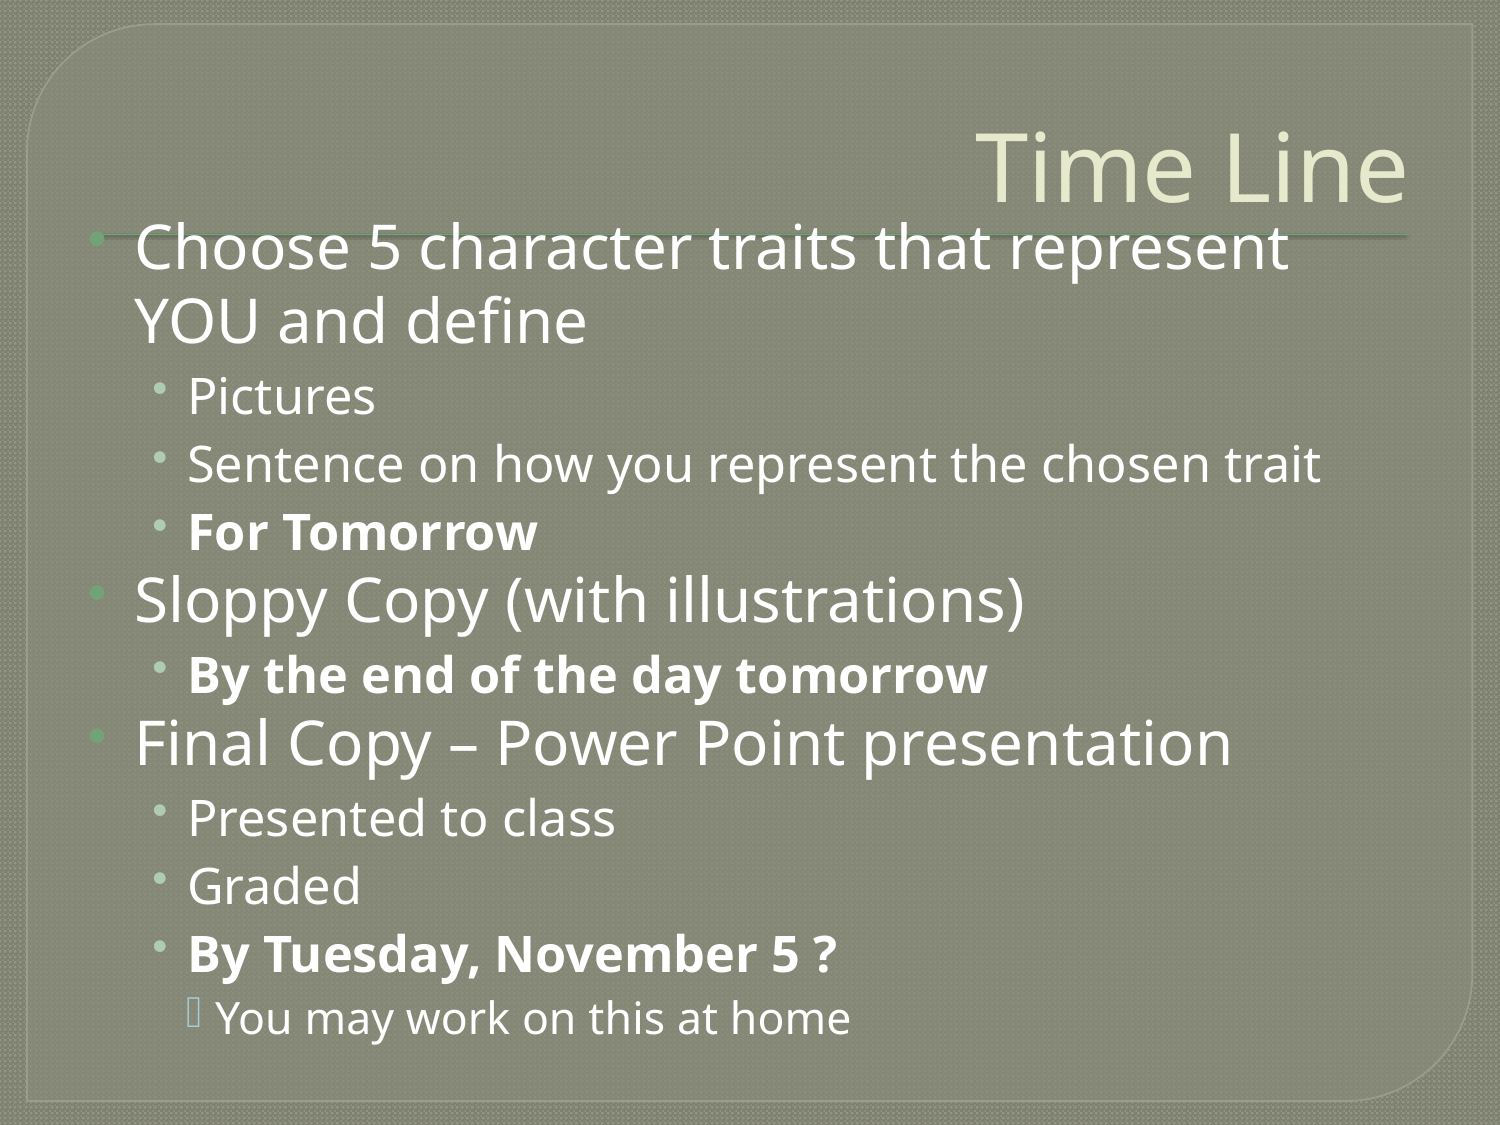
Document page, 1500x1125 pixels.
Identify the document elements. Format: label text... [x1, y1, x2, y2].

list Choose 5 character traits that represent YOU and define Pictures Sentence on how you represent the chosen trait For Tomorrow Sloppy Copy (with illustrations) By the end of the day tomorrow Final Copy – Power Point presentation Presented to class Graded By Tuesday, November 5 ? You may work on this at home [75, 200, 1425, 1063]
title Time Line [75, 41, 1425, 200]
